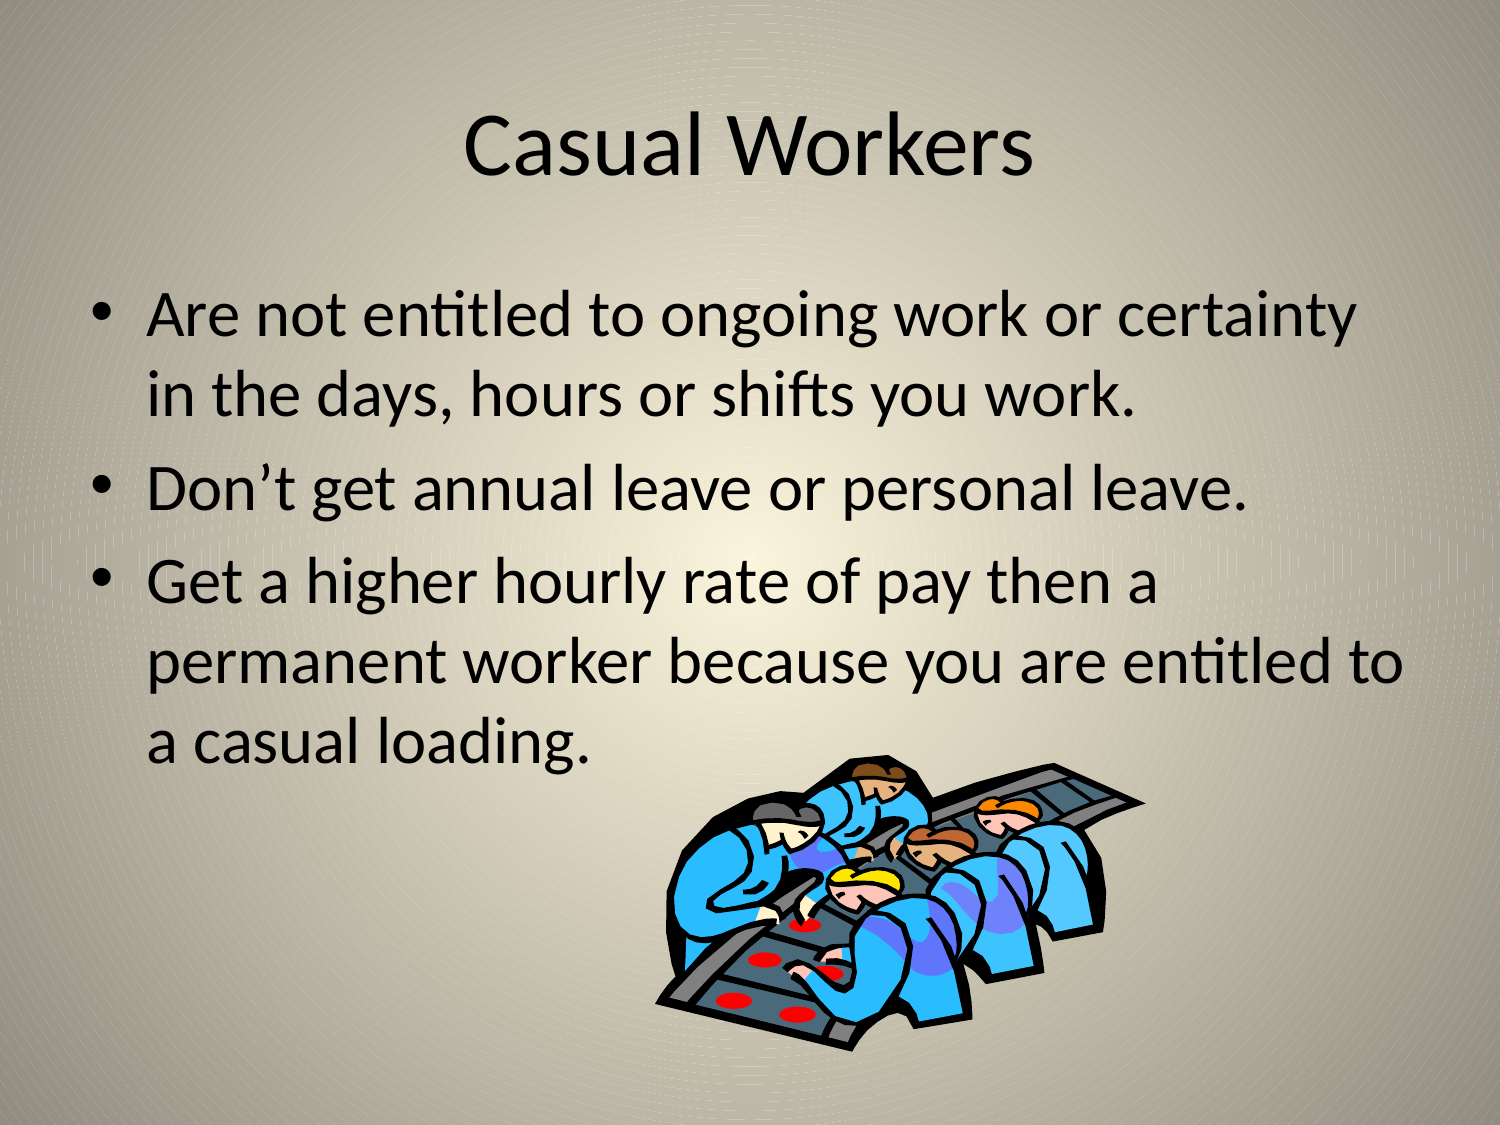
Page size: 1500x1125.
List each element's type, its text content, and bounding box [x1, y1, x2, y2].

picture [649, 749, 1151, 1057]
title Casual Workers [75, 45, 1425, 233]
list Are not entitled to ongoing work or certainty in the days, hours or shifts you work. Don’t get annual leave or personal leave. Get a higher hourly rate of pay then a permanent worker because you are entitled to a casual loading. [75, 262, 1425, 1005]
